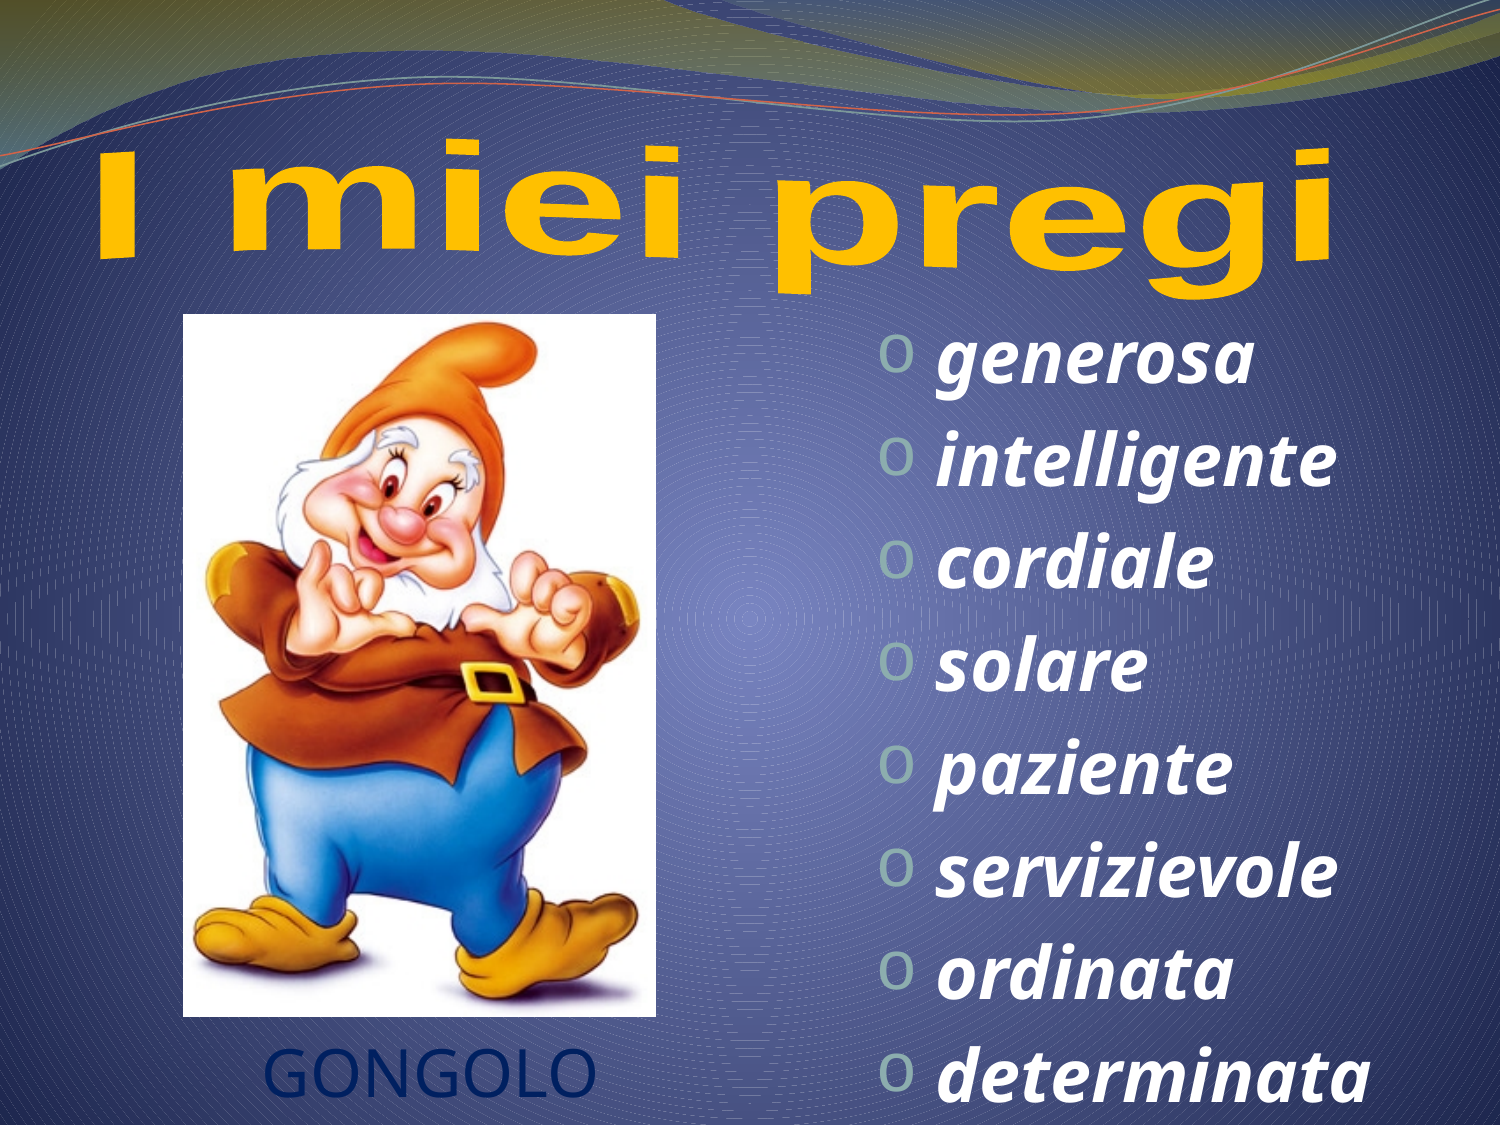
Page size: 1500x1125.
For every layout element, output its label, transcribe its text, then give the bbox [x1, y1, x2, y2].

text_box generosa intelligente cordiale solare paziente servizievole ordinata determinata [868, 302, 1424, 1125]
text_box GONGOLO [171, 1023, 691, 1118]
picture [182, 314, 656, 1018]
